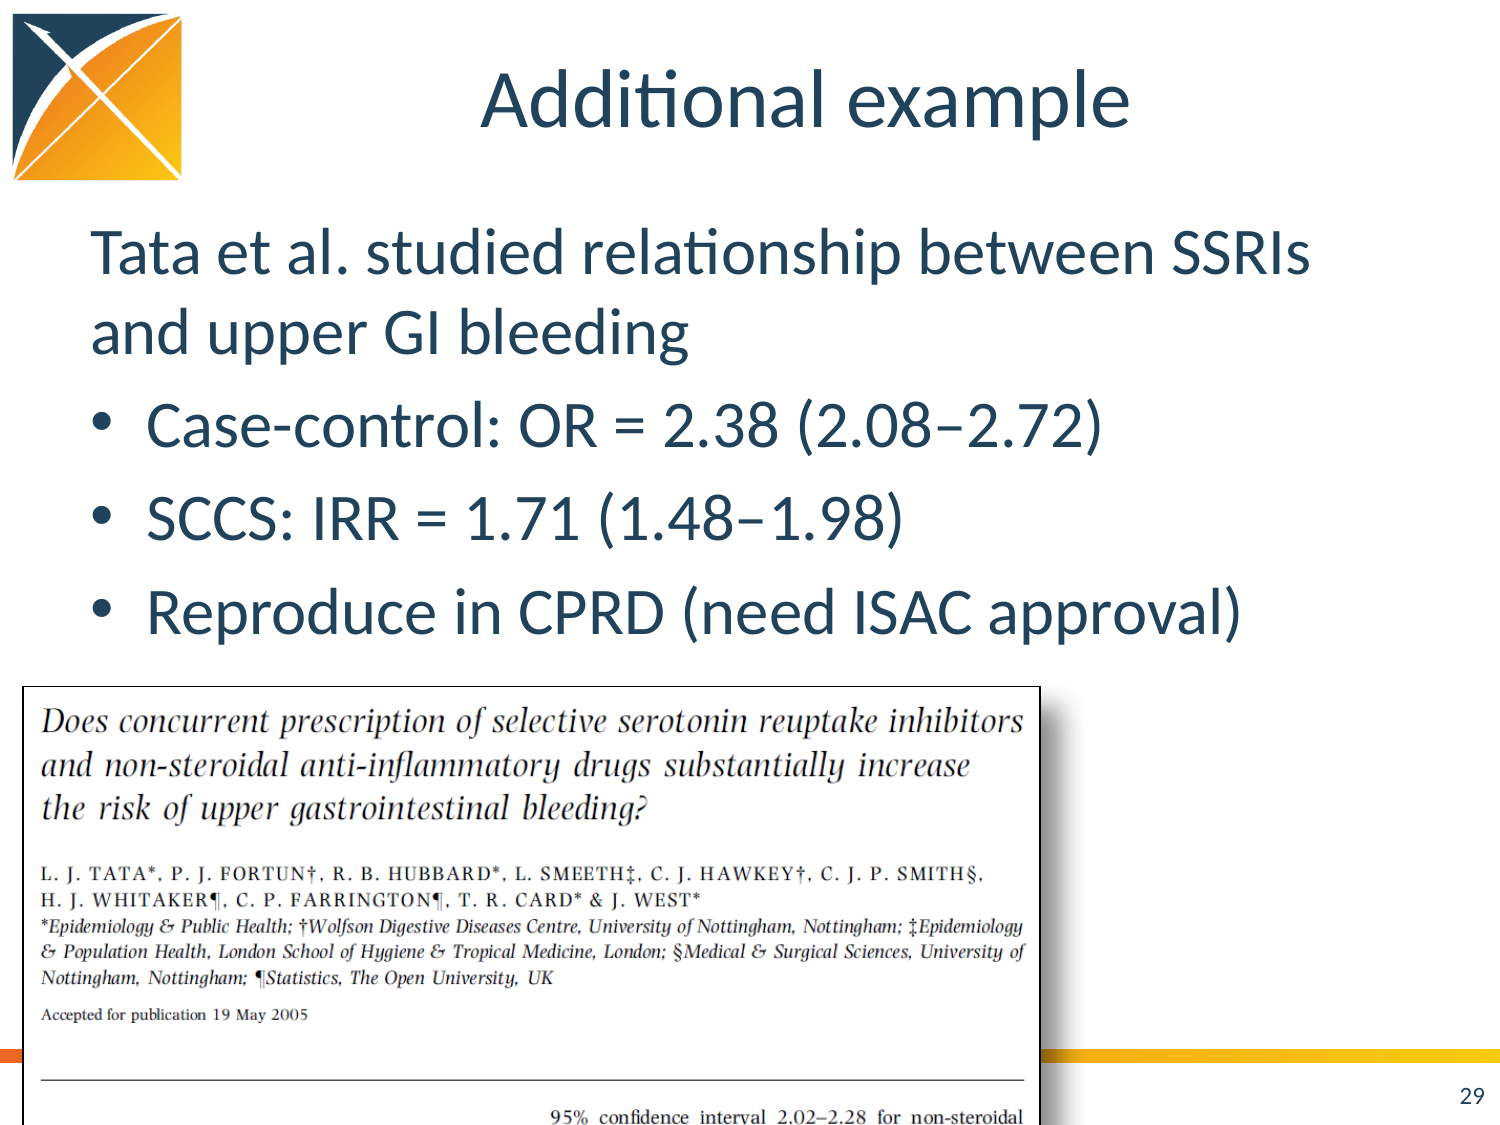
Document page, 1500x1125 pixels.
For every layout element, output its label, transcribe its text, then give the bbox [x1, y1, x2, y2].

picture [23, 687, 1040, 1125]
slide_number 29 [1149, 1065, 1500, 1125]
picture [0, 0, 206, 200]
list Tata et al. studied relationship between SSRIs and upper GI bleeding Case-control: OR = 2.38 (2.08–2.72) SCCS: IRR = 1.71 (1.48–1.98) Reproduce in CPRD (need ISAC approval) [75, 200, 1425, 1005]
title Additional example [187, 24, 1425, 163]
